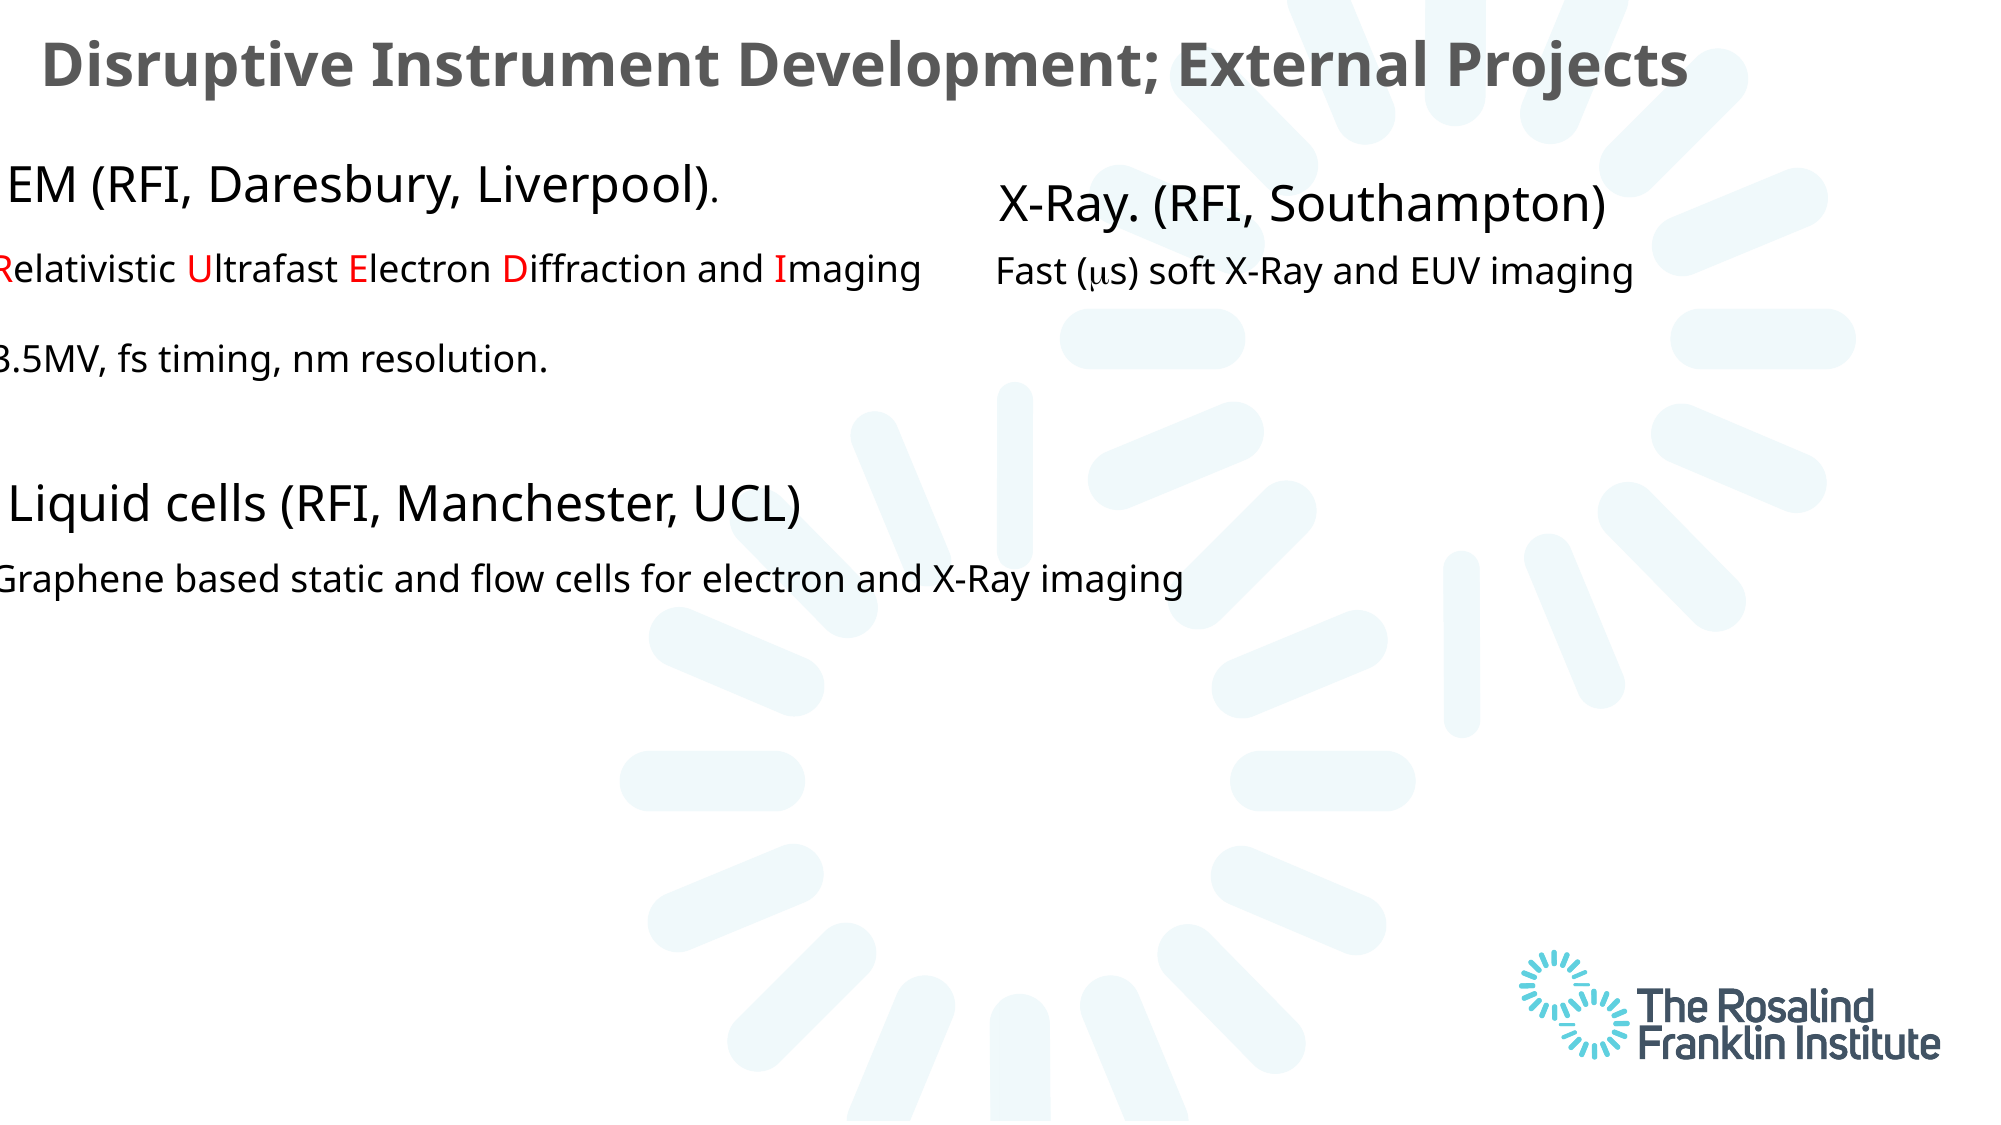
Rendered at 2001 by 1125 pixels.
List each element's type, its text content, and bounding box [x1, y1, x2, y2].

text_box Relativistic Ultrafast Electron Diffraction and Imaging 3.5MV, fs timing, nm resolution. [0, 237, 937, 388]
picture [0, 0, 2000, 1121]
text_box Fast (ms) soft X-Ray and EUV imaging [980, 239, 1660, 300]
text_box X-Ray. (RFI, Southampton) [984, 163, 1622, 239]
text_box Graphene based static and flow cells for electron and X-Ray imaging [0, 547, 1211, 608]
title Disruptive Instrument Development; External Projects [25, 3, 1751, 221]
text_box Liquid cells (RFI, Manchester, UCL) [0, 463, 831, 539]
text_box EM (RFI, Daresbury, Liverpool). [0, 145, 735, 220]
